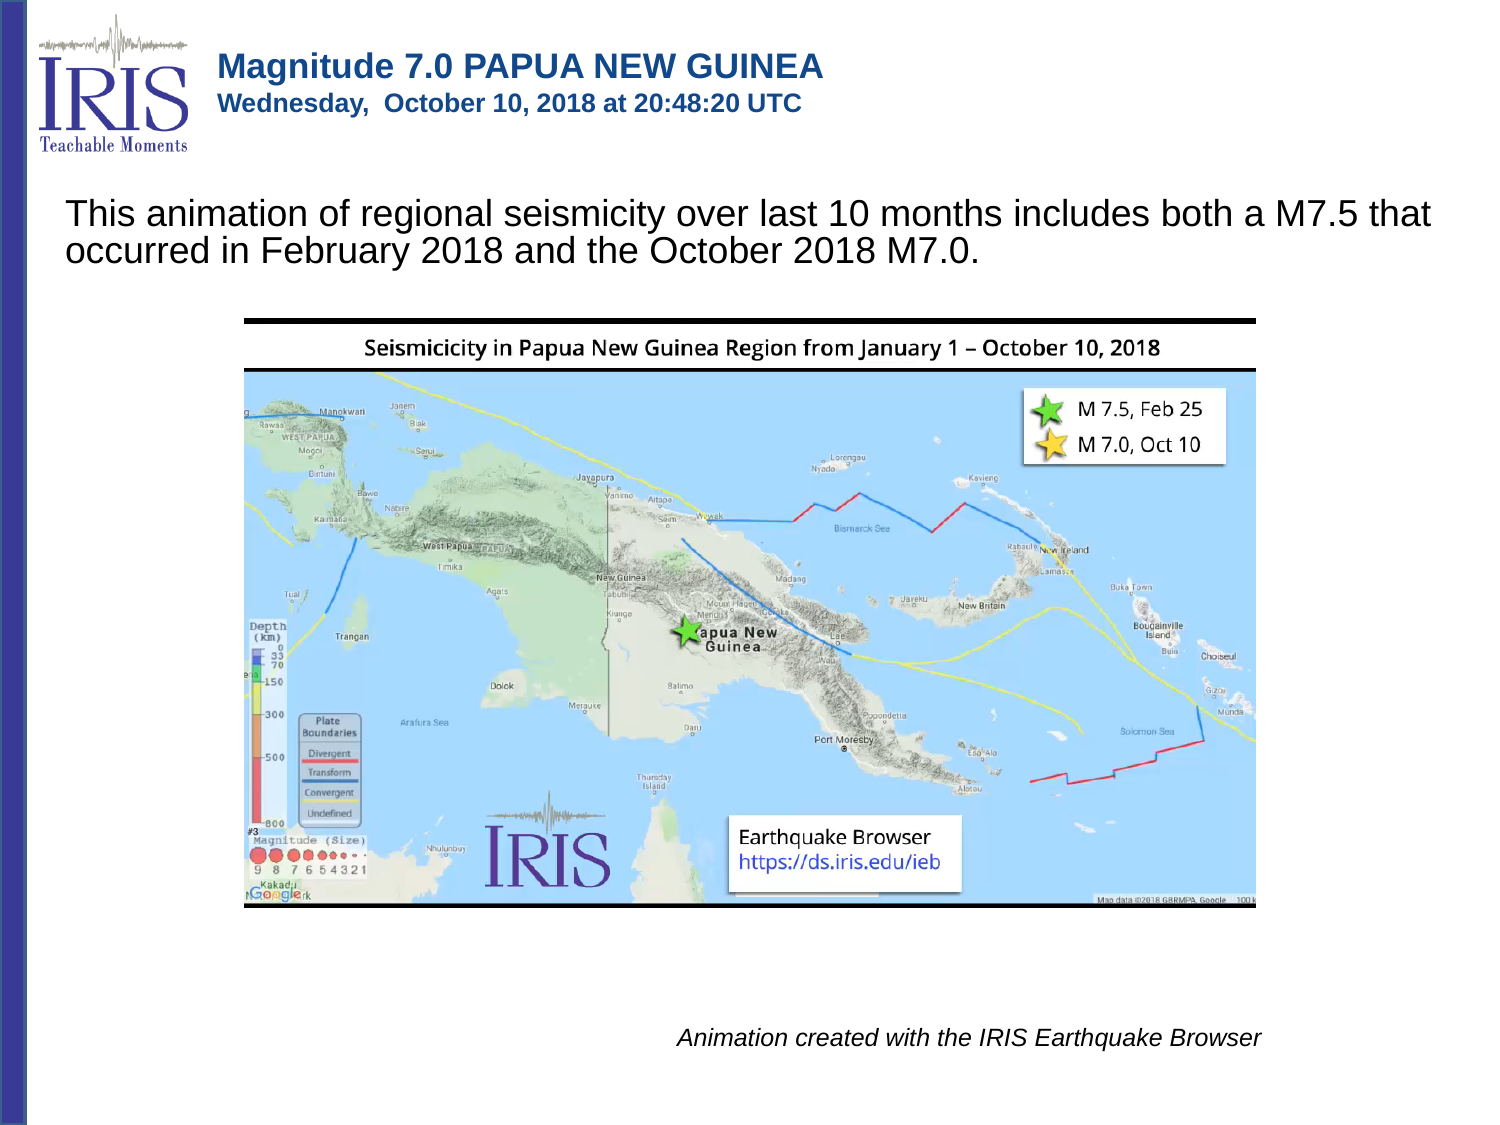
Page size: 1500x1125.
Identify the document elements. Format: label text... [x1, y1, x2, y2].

text_box Animation created with the IRIS Earthquake Browser [662, 1014, 1286, 1059]
picture [39, 12, 188, 165]
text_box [243, 317, 1257, 909]
text_box Magnitude 7.0 PAPUA NEW GUINEA Wednesday, October 10, 2018 at 20:48:20 UTC [202, 0, 1499, 125]
text_box This animation of regional seismicity over last 10 months includes both a M7.5 that occurred in February 2018 and the October 2018 M7.0. [50, 188, 1463, 317]
text_box [0, 0, 27, 1125]
